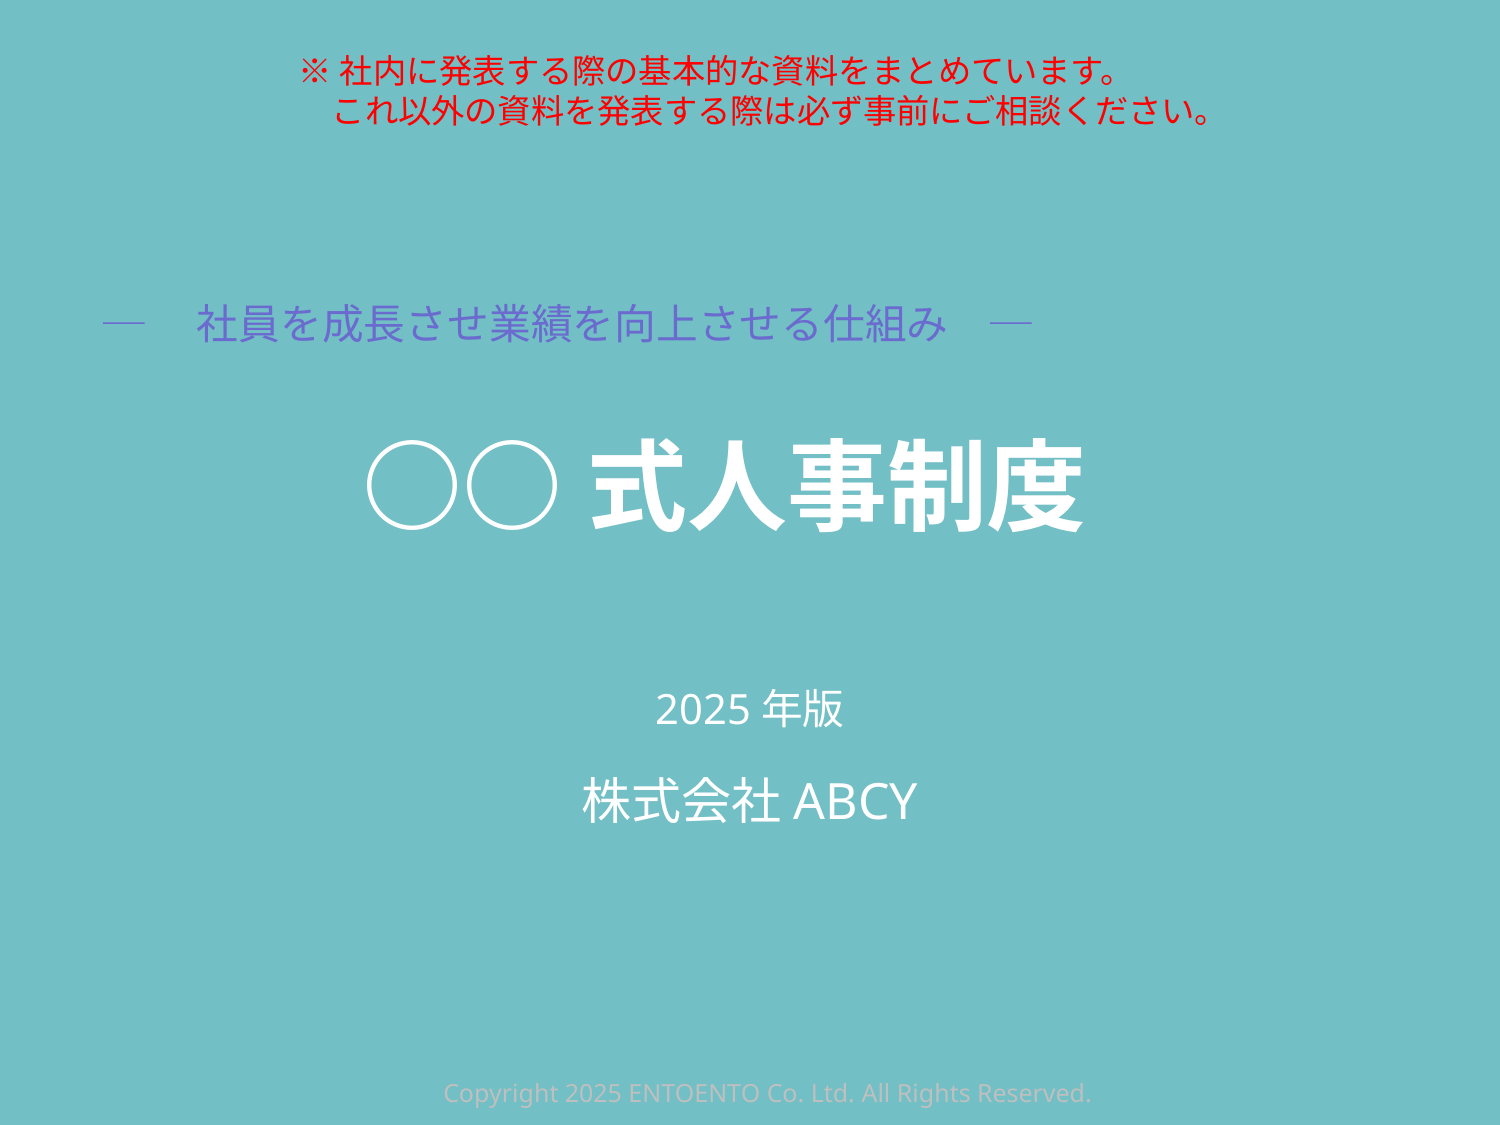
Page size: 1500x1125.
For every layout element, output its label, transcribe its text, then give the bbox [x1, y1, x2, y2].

text_box 株式会社ABCY [0, 762, 1500, 845]
text_box 2025年版 [0, 675, 1500, 746]
subtitle ─ 社員を成長させ業績を向上させる仕組み ─ [88, 290, 1363, 362]
text_box ※社内に発表する際の基本的な資料をまとめています。 これ以外の資料を発表する際は必ず事前にご相談ください。 [284, 42, 1253, 138]
footer Copyright 2025 ENTOENTO Co. Ltd. All Rights Reserved. [206, 1070, 1331, 1125]
title ○○式人事制度 [87, 389, 1363, 577]
